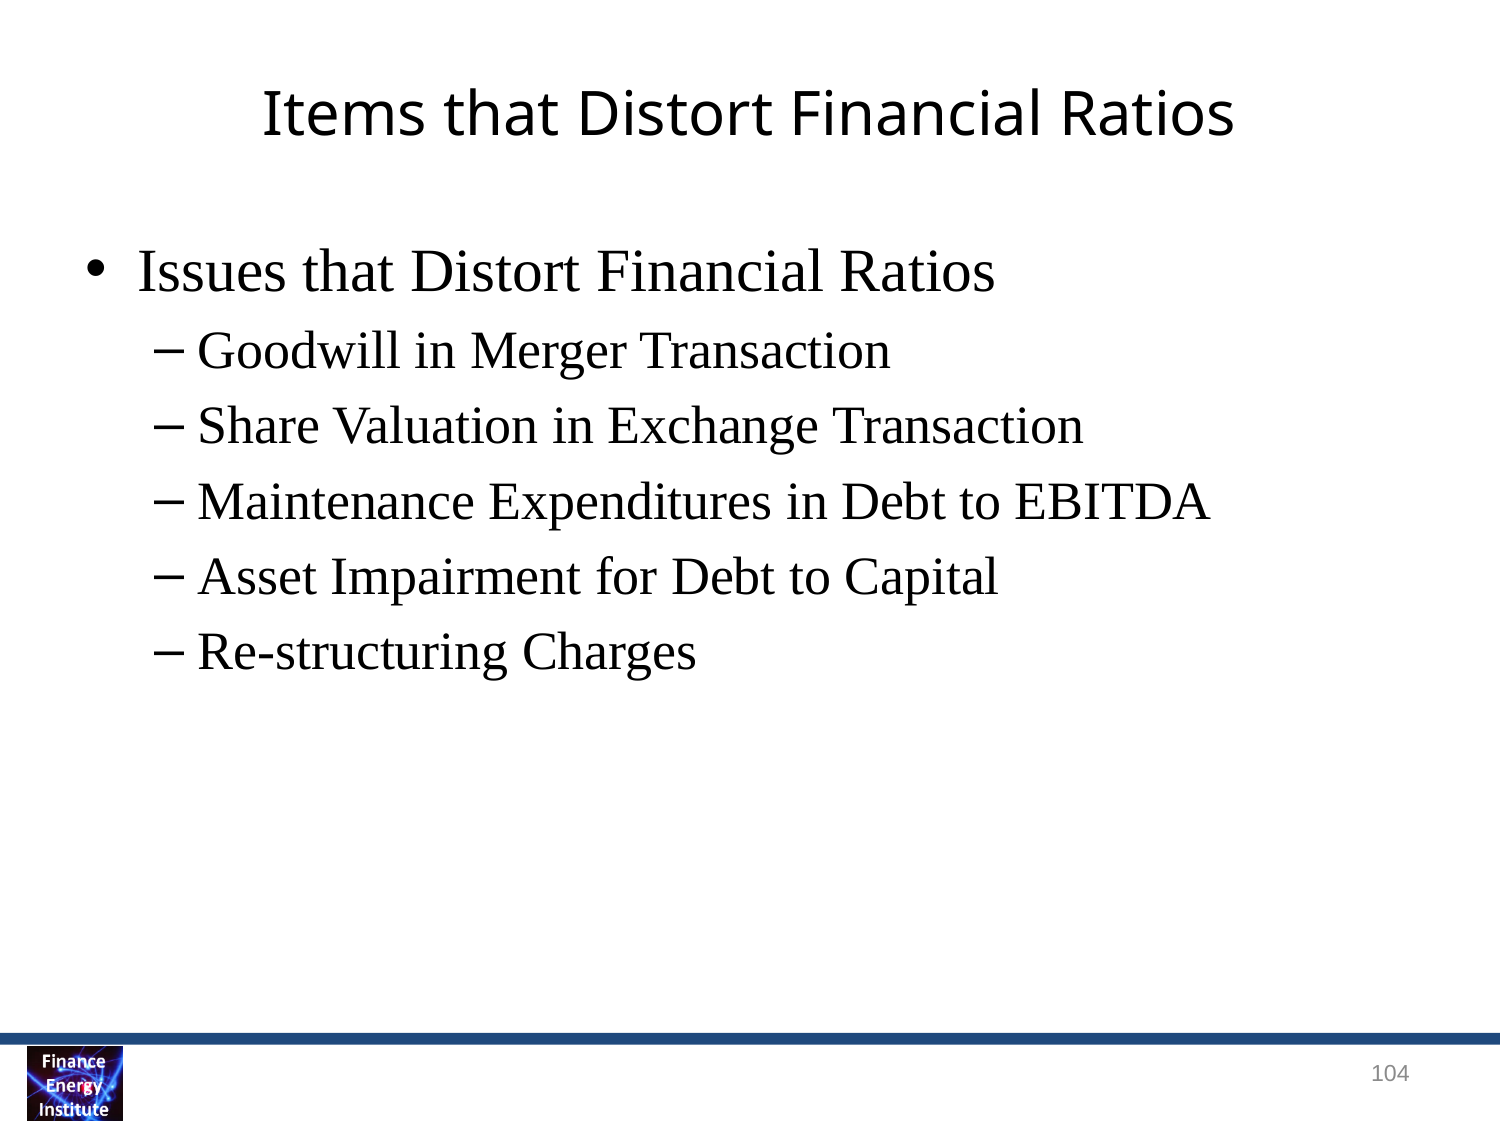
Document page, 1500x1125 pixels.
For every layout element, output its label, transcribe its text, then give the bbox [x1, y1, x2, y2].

slide_number 104 [1074, 1042, 1425, 1103]
picture [27, 1046, 123, 1121]
list Issues that Distort Financial Ratios Goodwill in Merger Transaction Share Valuation in Exchange Transaction Maintenance Expenditures in Debt to EBITDA Asset Impairment for Debt to Capital Re-structuring Charges [70, 222, 1430, 1032]
title Items that Distort Financial Ratios [70, 56, 1430, 164]
